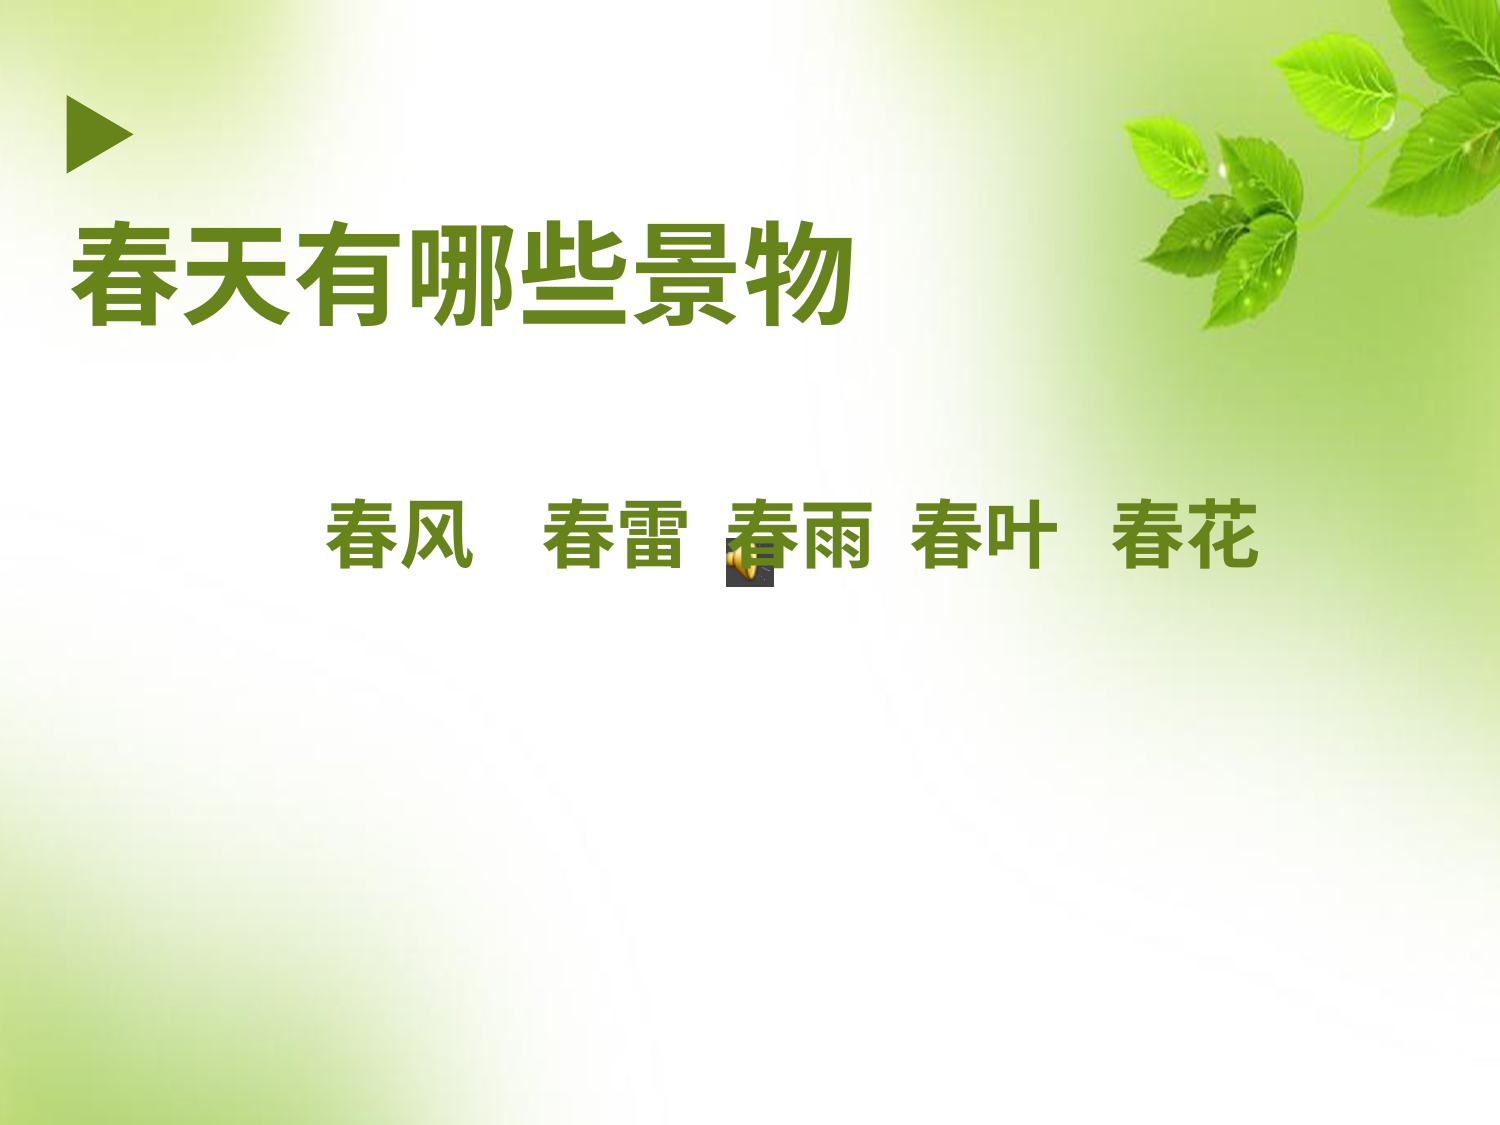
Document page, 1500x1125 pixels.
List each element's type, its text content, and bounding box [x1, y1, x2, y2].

text_box 春风 春雷 春雨 春叶 春花 [159, 479, 1348, 585]
picture [0, 0, 1500, 1125]
text_box 春天有哪些景物 [53, 196, 871, 347]
